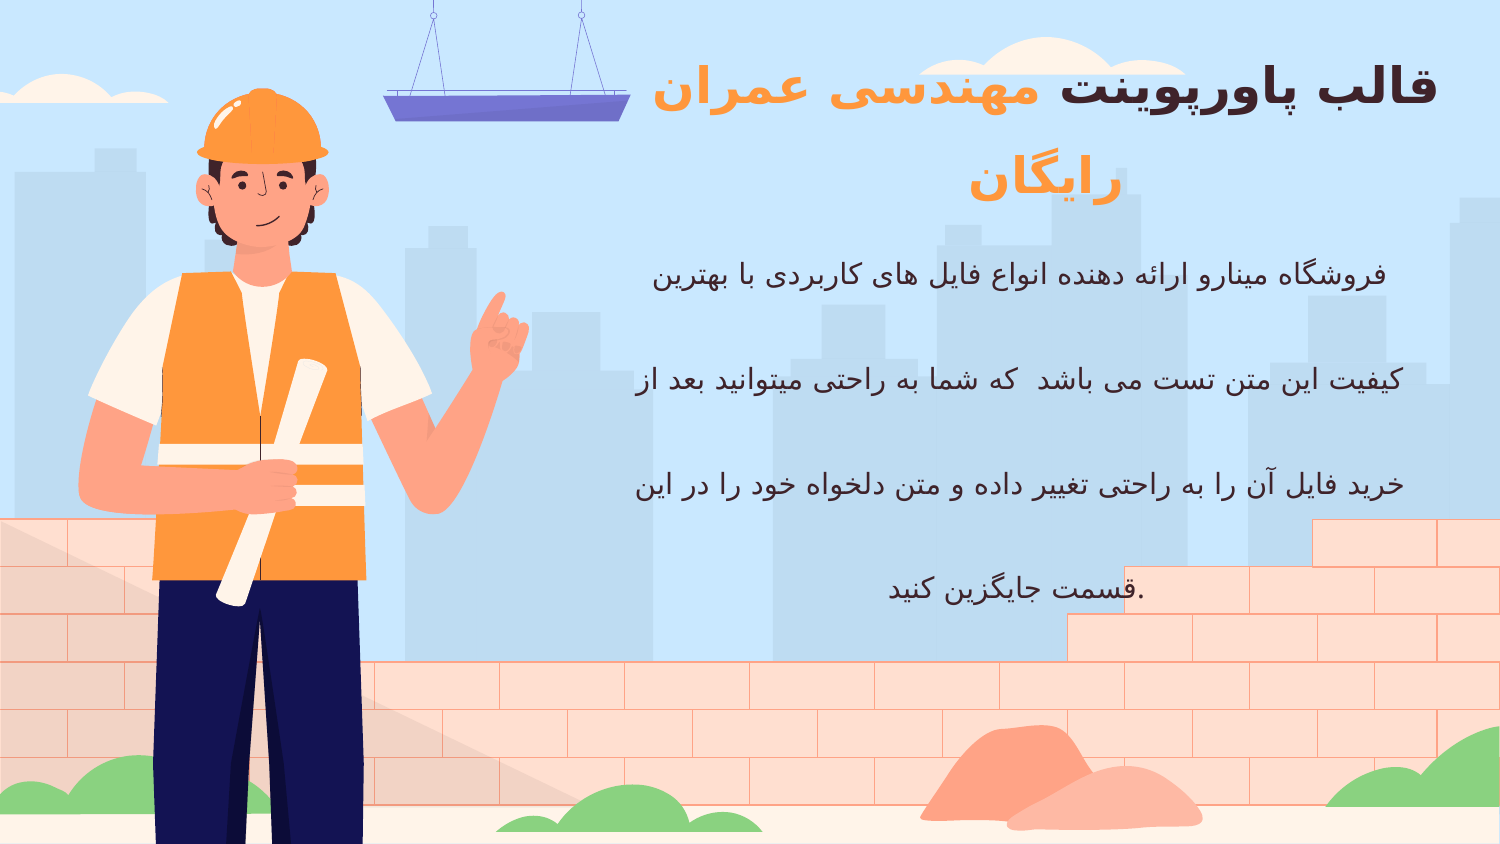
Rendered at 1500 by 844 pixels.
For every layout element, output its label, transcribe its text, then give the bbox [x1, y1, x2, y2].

text_box قالب پاورپوینت مهندسی عمران رایگان [592, 16, 1500, 212]
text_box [66, 88, 530, 844]
text_box فروشگاه مینارو ارائه دهنده انواع فایل های کاربردی با بهترین کیفیت این متن تست می باشد که شما به راحتی میتوانید بعد از خرید فایل آن را به راحتی تغییر داده و متن دلخواه خود را در این قسمت جایگزین کنید. [607, 177, 1433, 613]
